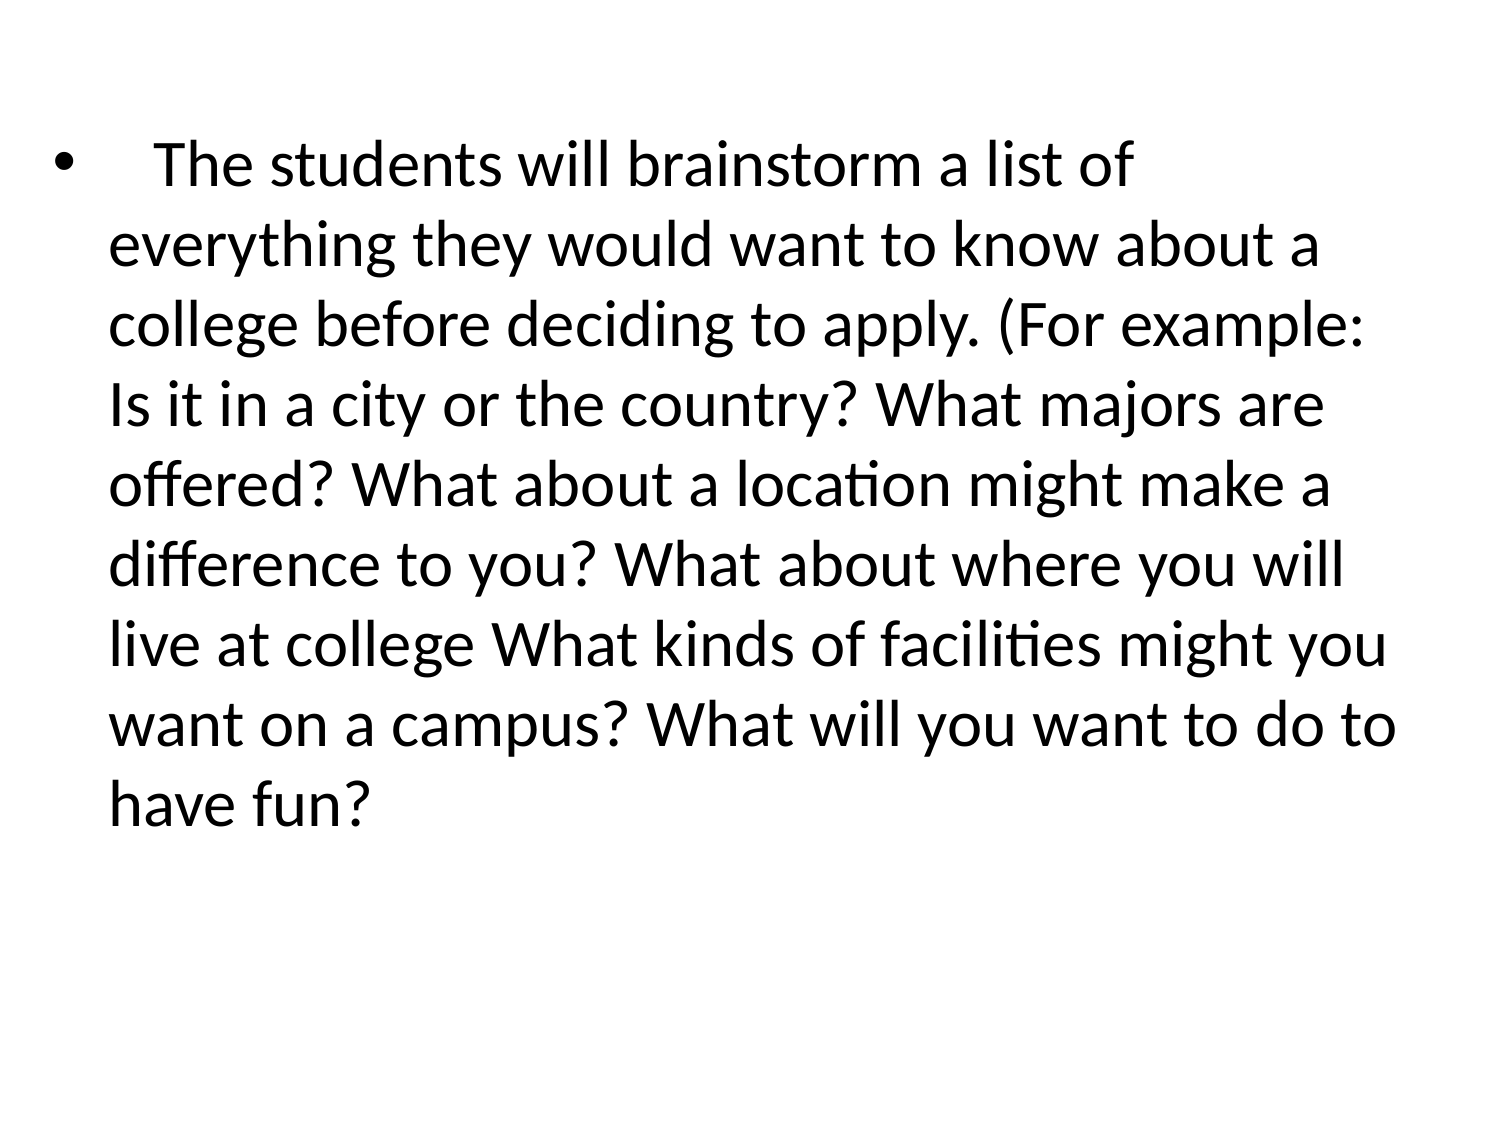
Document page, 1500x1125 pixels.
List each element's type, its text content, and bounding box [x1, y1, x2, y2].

list The students will brainstorm a list of everything they would want to know about a college before deciding to apply. (For example: Is it in a city or the country? What majors are offered? What about a location might make a difference to you? What about where you will live at college What kinds of facilities might you want on a campus? What will you want to do to have fun? [37, 112, 1425, 1005]
